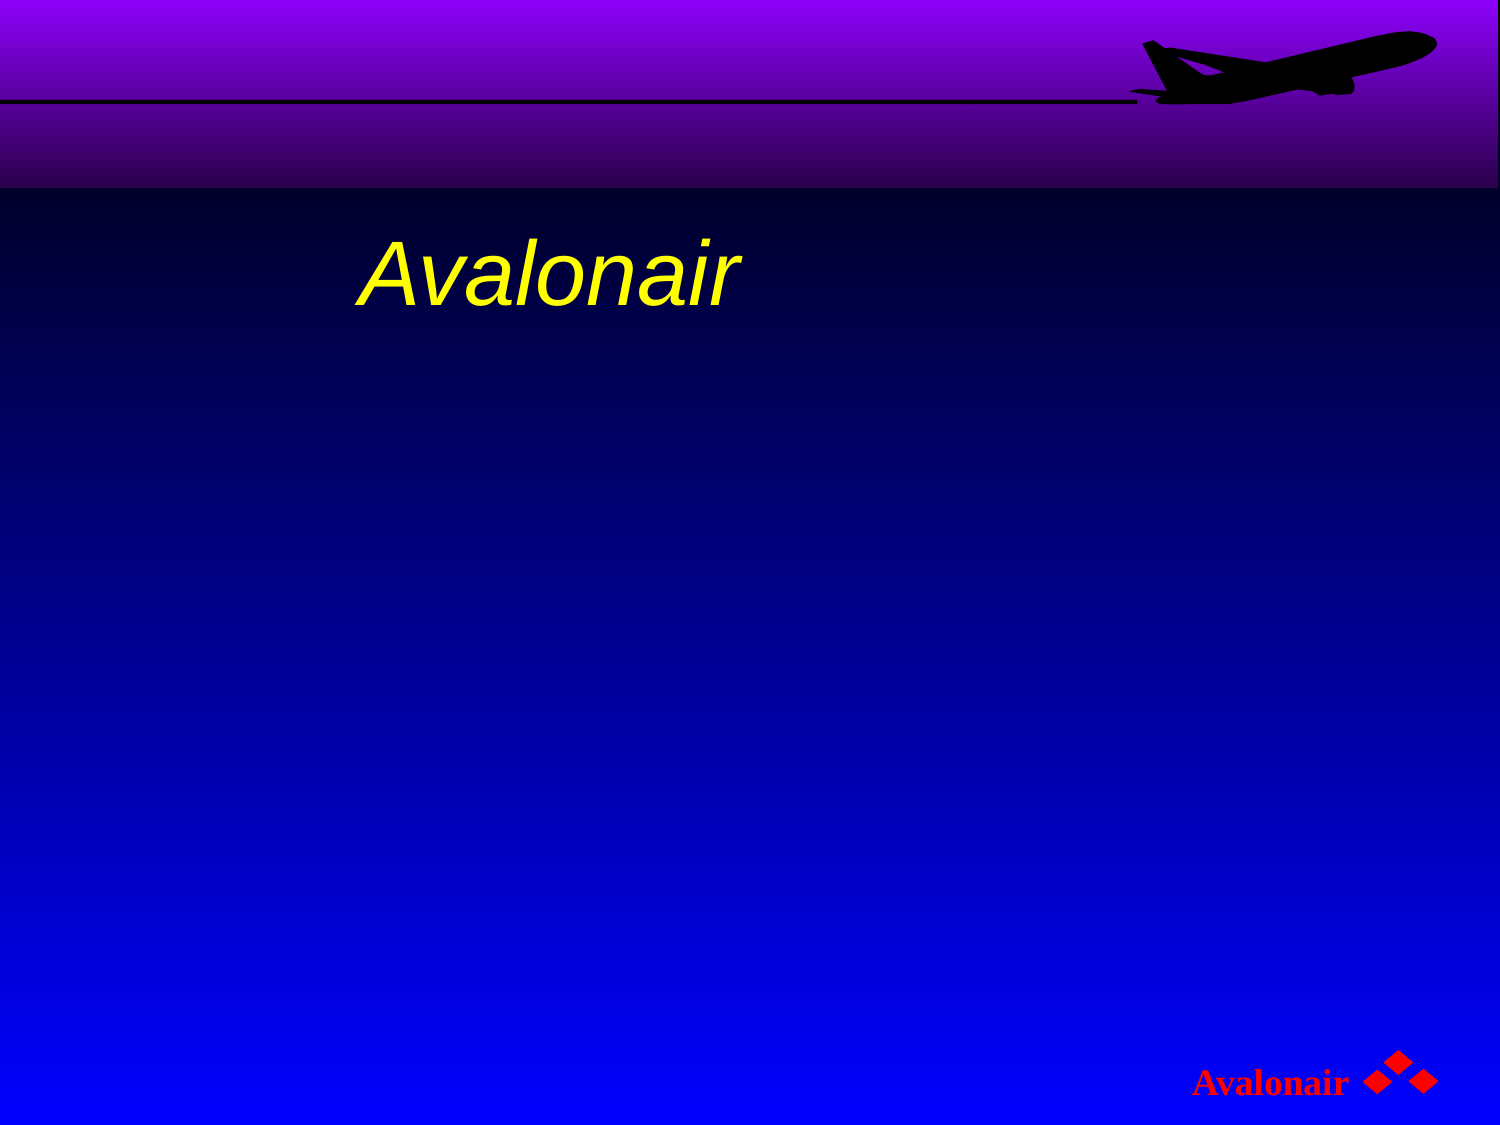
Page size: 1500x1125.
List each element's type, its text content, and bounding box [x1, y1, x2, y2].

title Avalonair [49, 174, 1051, 363]
